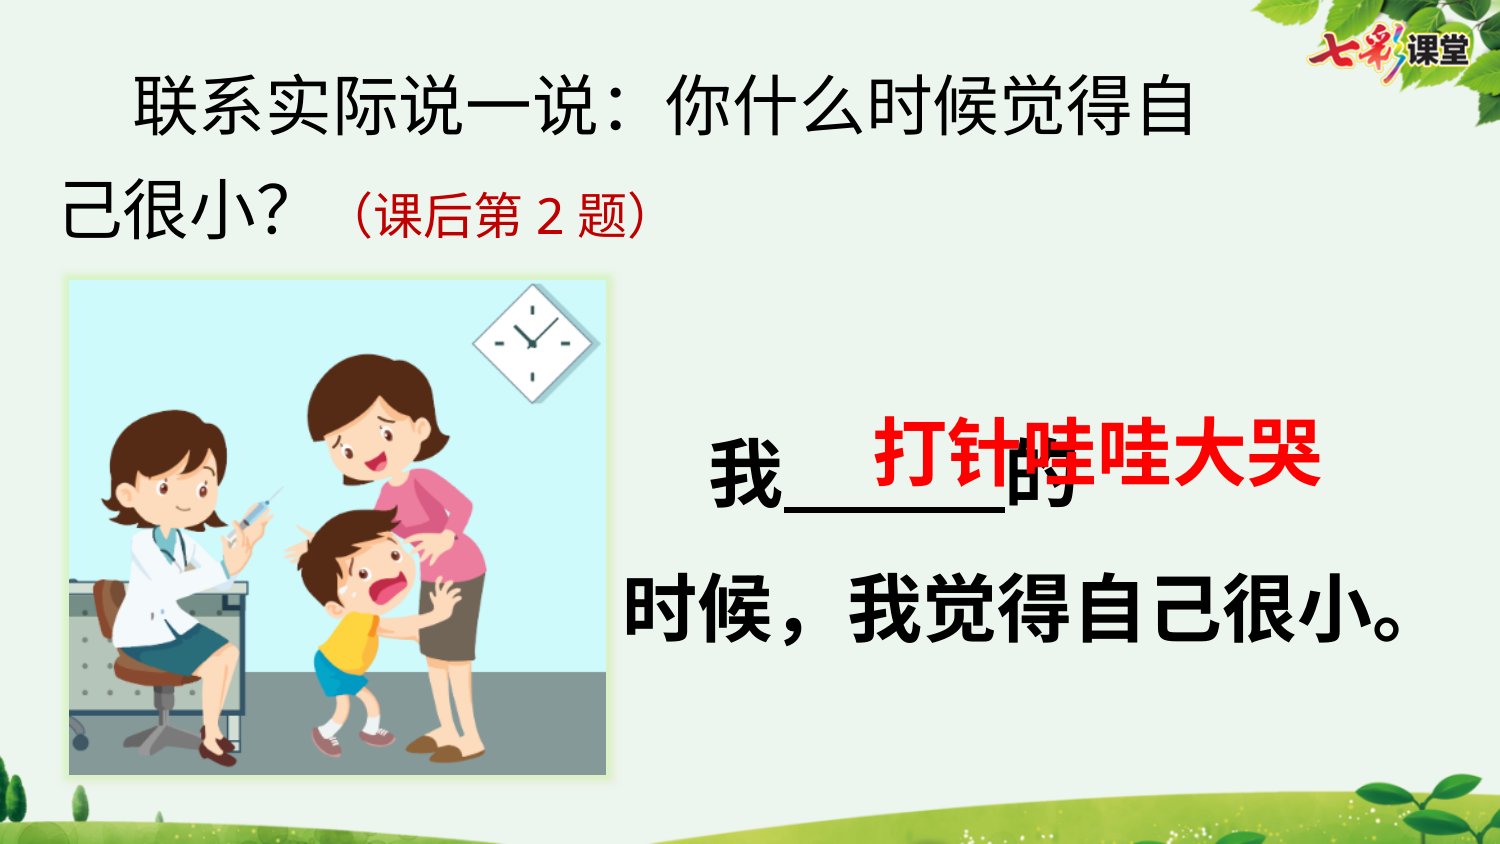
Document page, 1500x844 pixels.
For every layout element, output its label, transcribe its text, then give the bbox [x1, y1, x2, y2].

picture [69, 280, 606, 775]
picture [0, 0, 1500, 844]
text_box 打针哇哇大哭 [857, 398, 1338, 504]
text_box 我 的 时候，我觉得自己很小。 [621, 374, 1500, 660]
text_box 联系实际说一说：你什么时候觉得自己很小？（课后第2题） [41, 32, 1248, 256]
